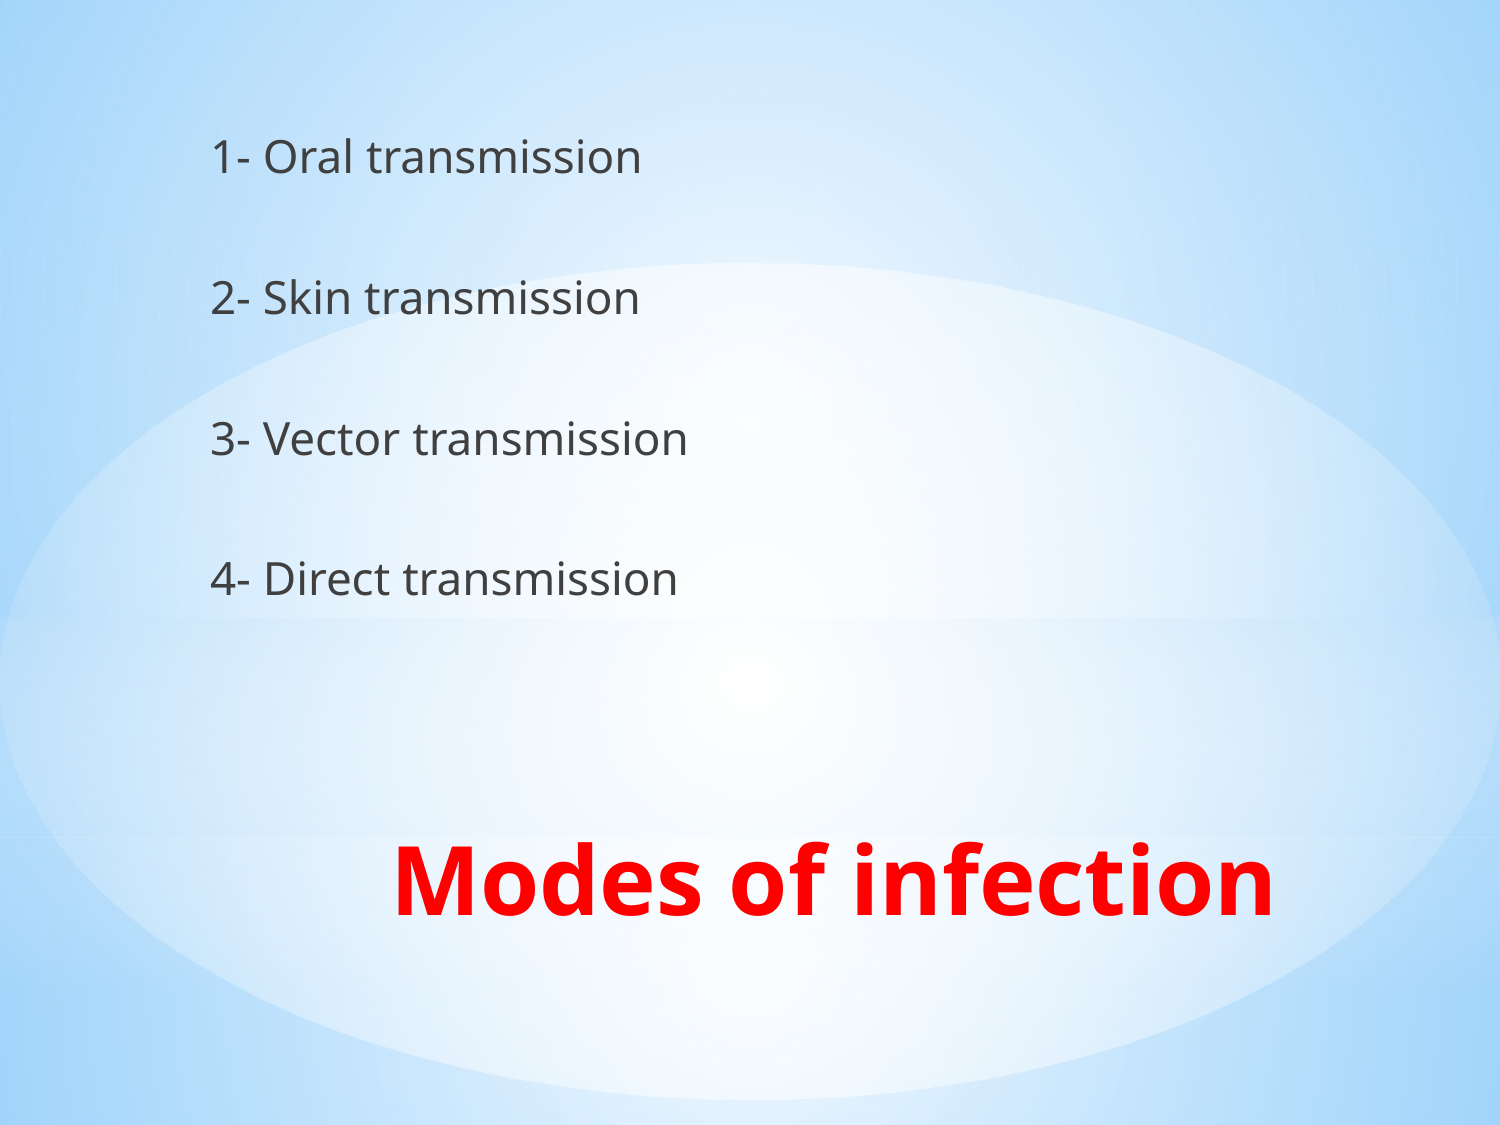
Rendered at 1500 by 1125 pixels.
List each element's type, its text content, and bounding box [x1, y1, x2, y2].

title Modes of infection [300, 812, 1369, 1000]
list 1- Oral transmission 2- Skin transmission 3- Vector transmission 4- Direct transmission [187, 120, 1238, 690]
